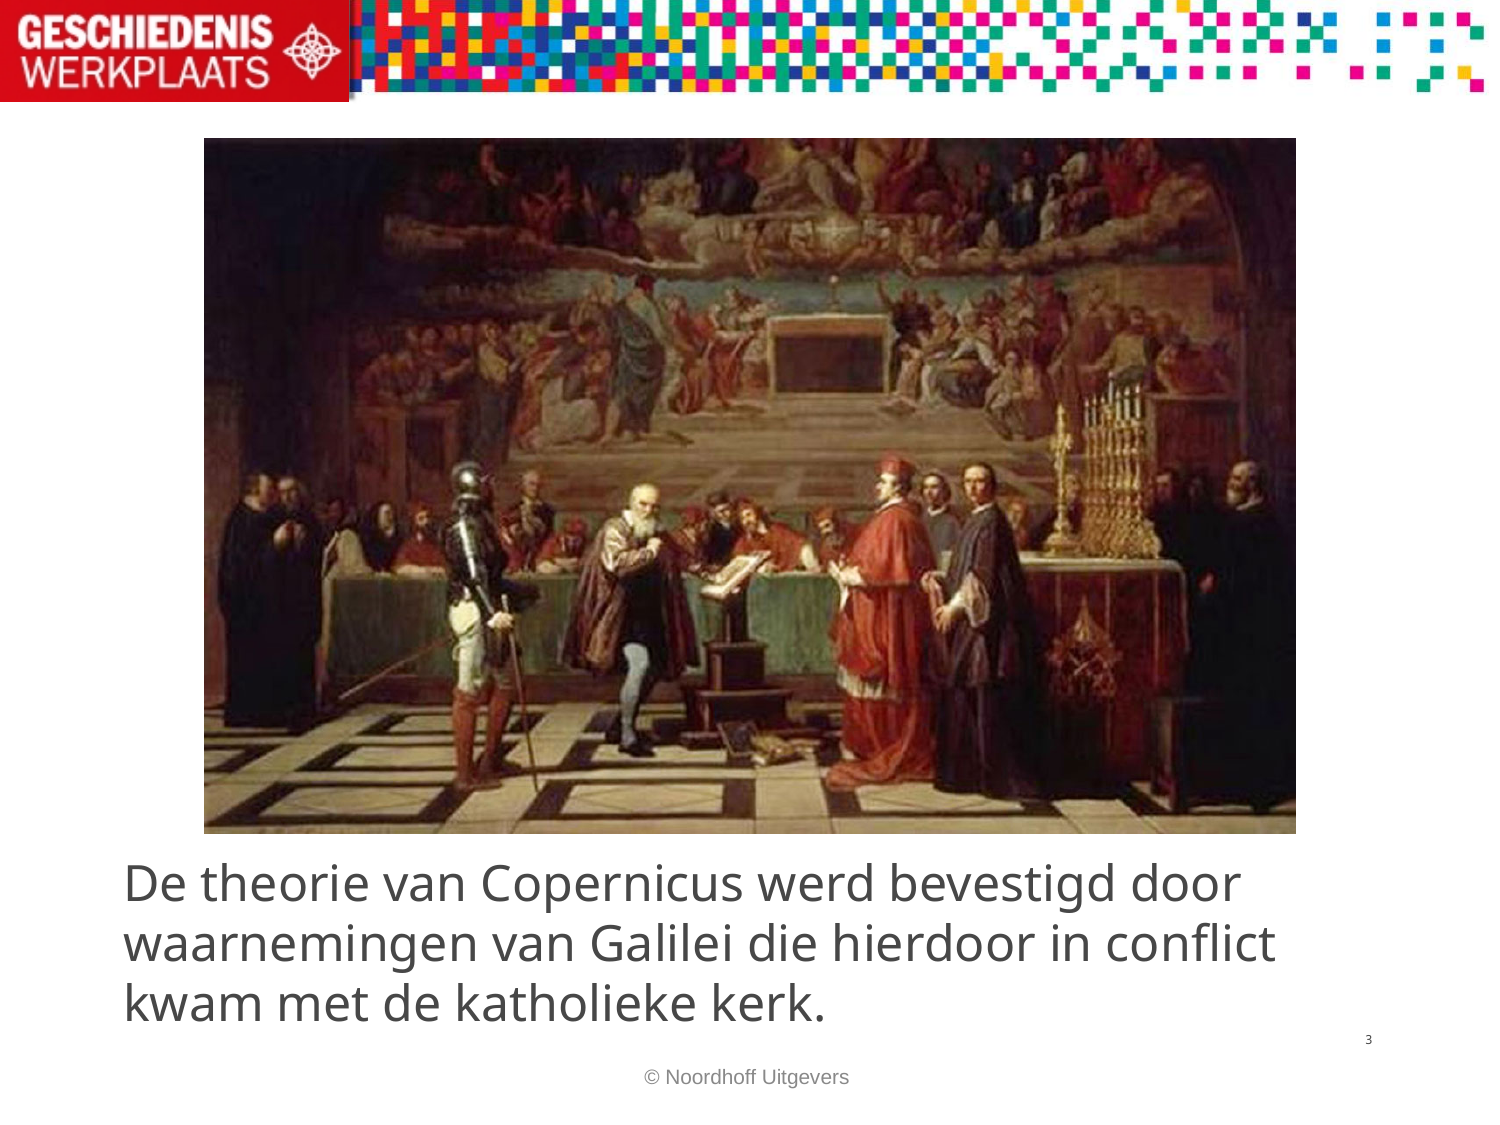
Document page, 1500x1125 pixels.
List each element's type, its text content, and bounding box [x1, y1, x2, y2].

text_box © Noordhoff Uitgevers [512, 1045, 988, 1106]
picture [0, 0, 1500, 1125]
text_box De theorie van Copernicus werd bevestigd door waarnemingen van Galilei die hierdoor in conflict kwam met de katholieke kerk. [123, 844, 1377, 1000]
slide_number 3 [1325, 1025, 1388, 1063]
list [135, 314, 1433, 1000]
